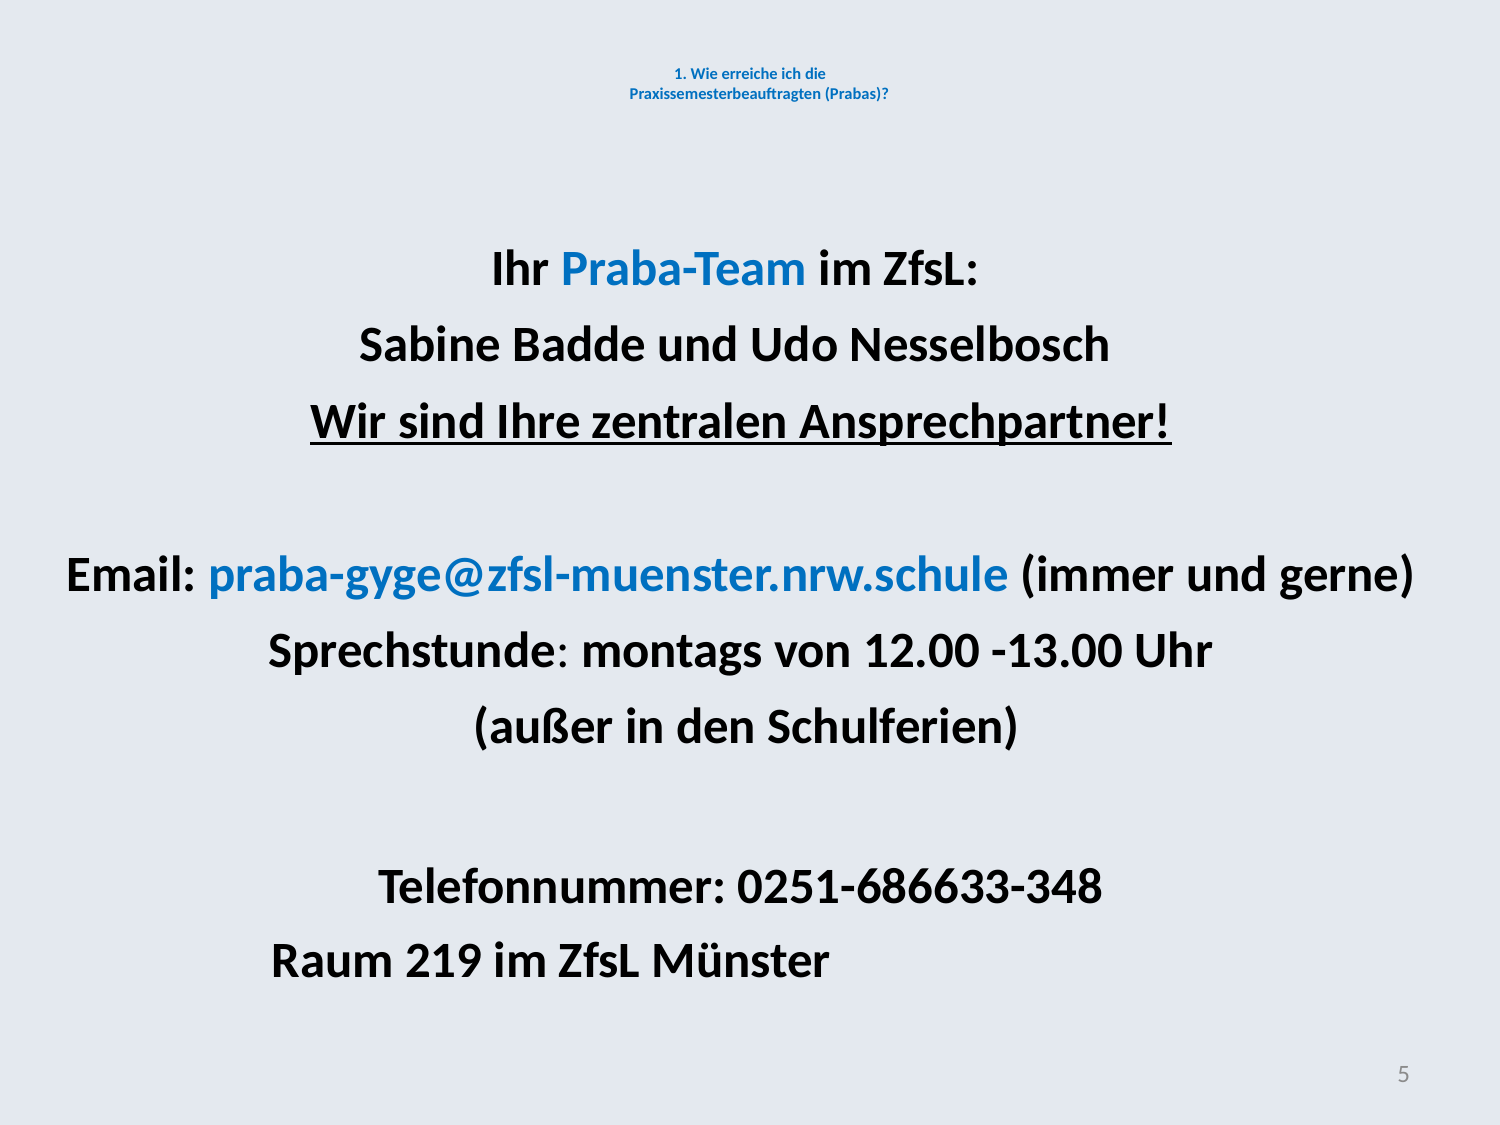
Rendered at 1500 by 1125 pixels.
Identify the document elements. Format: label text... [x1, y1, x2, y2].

slide_number 5 [1074, 1042, 1425, 1103]
list Ihr Praba-Team im ZfsL: Sabine Badde und Udo Nesselbosch Wir sind Ihre zentralen Ansprechpartner! Email: praba-gyge@zfsl-muenster.nrw.schule (immer und gerne) Sprechstunde: montags von 12.00 -13.00 Uhr (außer in den Schulferien) Telefonnummer: 0251-686633-348 Raum 219 im ZfsL Münster [0, 160, 1483, 1125]
title 1. Wie erreiche ich die Praxissemesterbeauftragten (Prabas)? [0, 9, 1500, 161]
